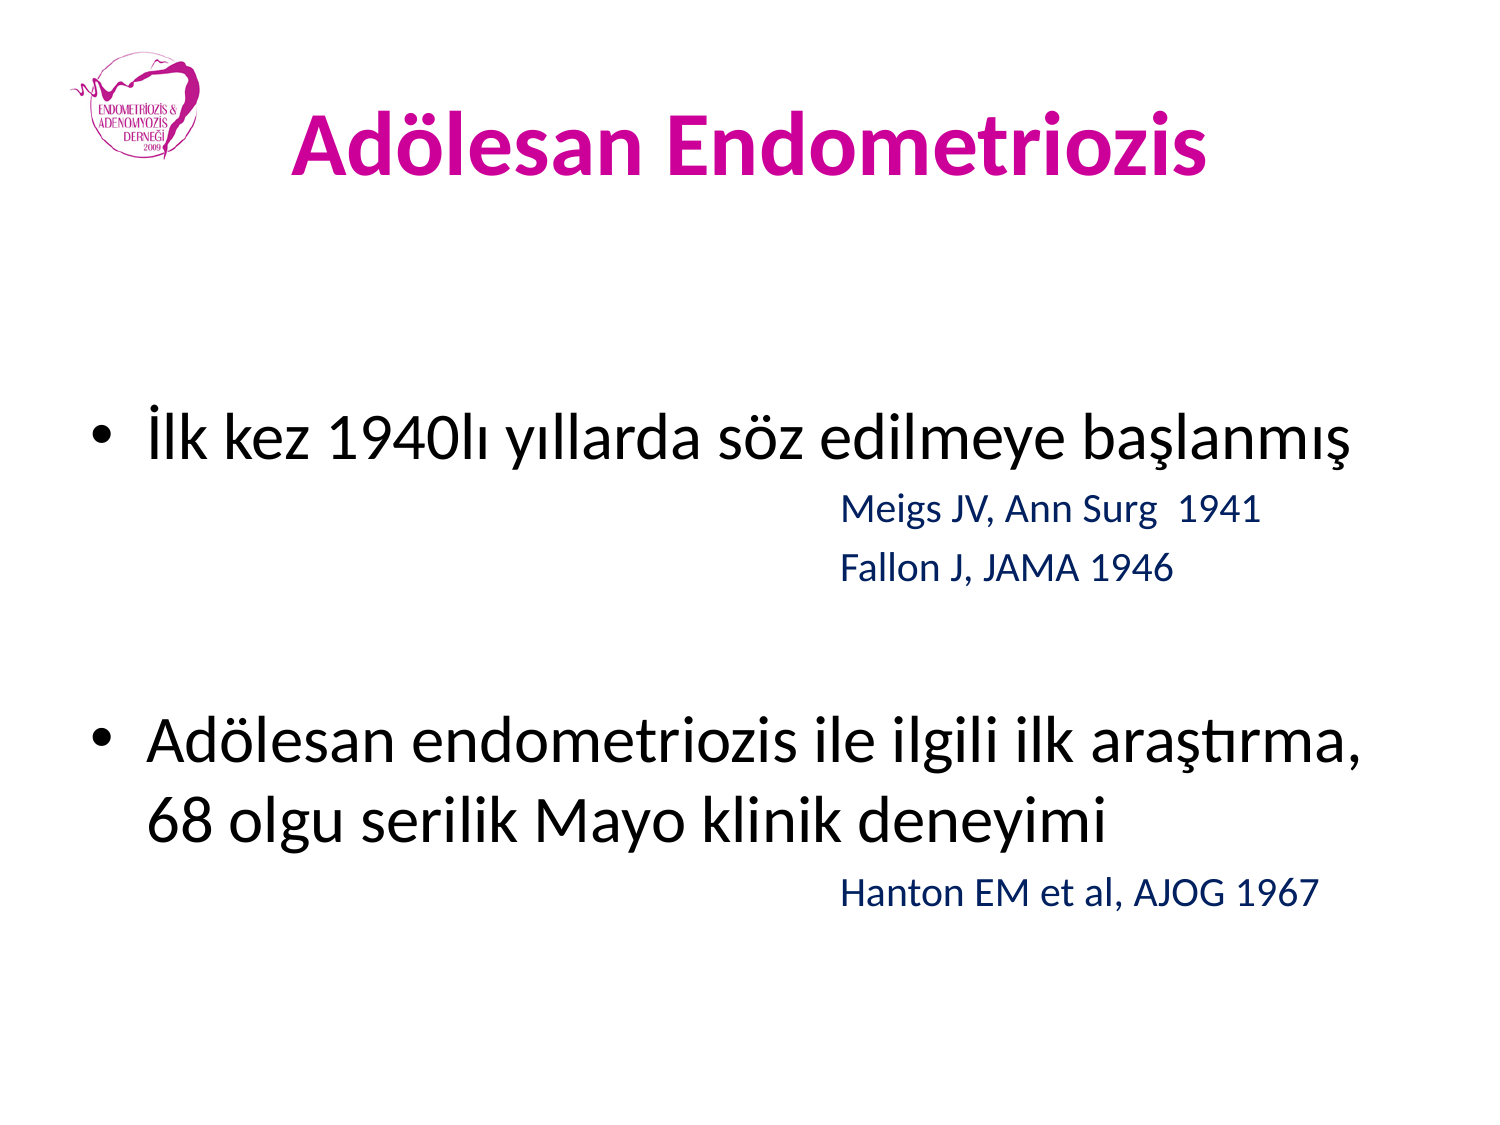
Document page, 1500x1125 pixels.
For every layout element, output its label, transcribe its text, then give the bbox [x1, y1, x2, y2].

picture [70, 46, 207, 163]
title Adölesan Endometriozis [75, 45, 1425, 233]
list İlk kez 1940lı yıllarda söz edilmeye başlanmış Meigs JV, Ann Surg 1941 Fallon J, JAMA 1946 Adölesan endometriozis ile ilgili ilk araştırma, 68 olgu serilik Mayo klinik deneyimi Hanton EM et al, AJOG 1967 [75, 385, 1425, 1005]
